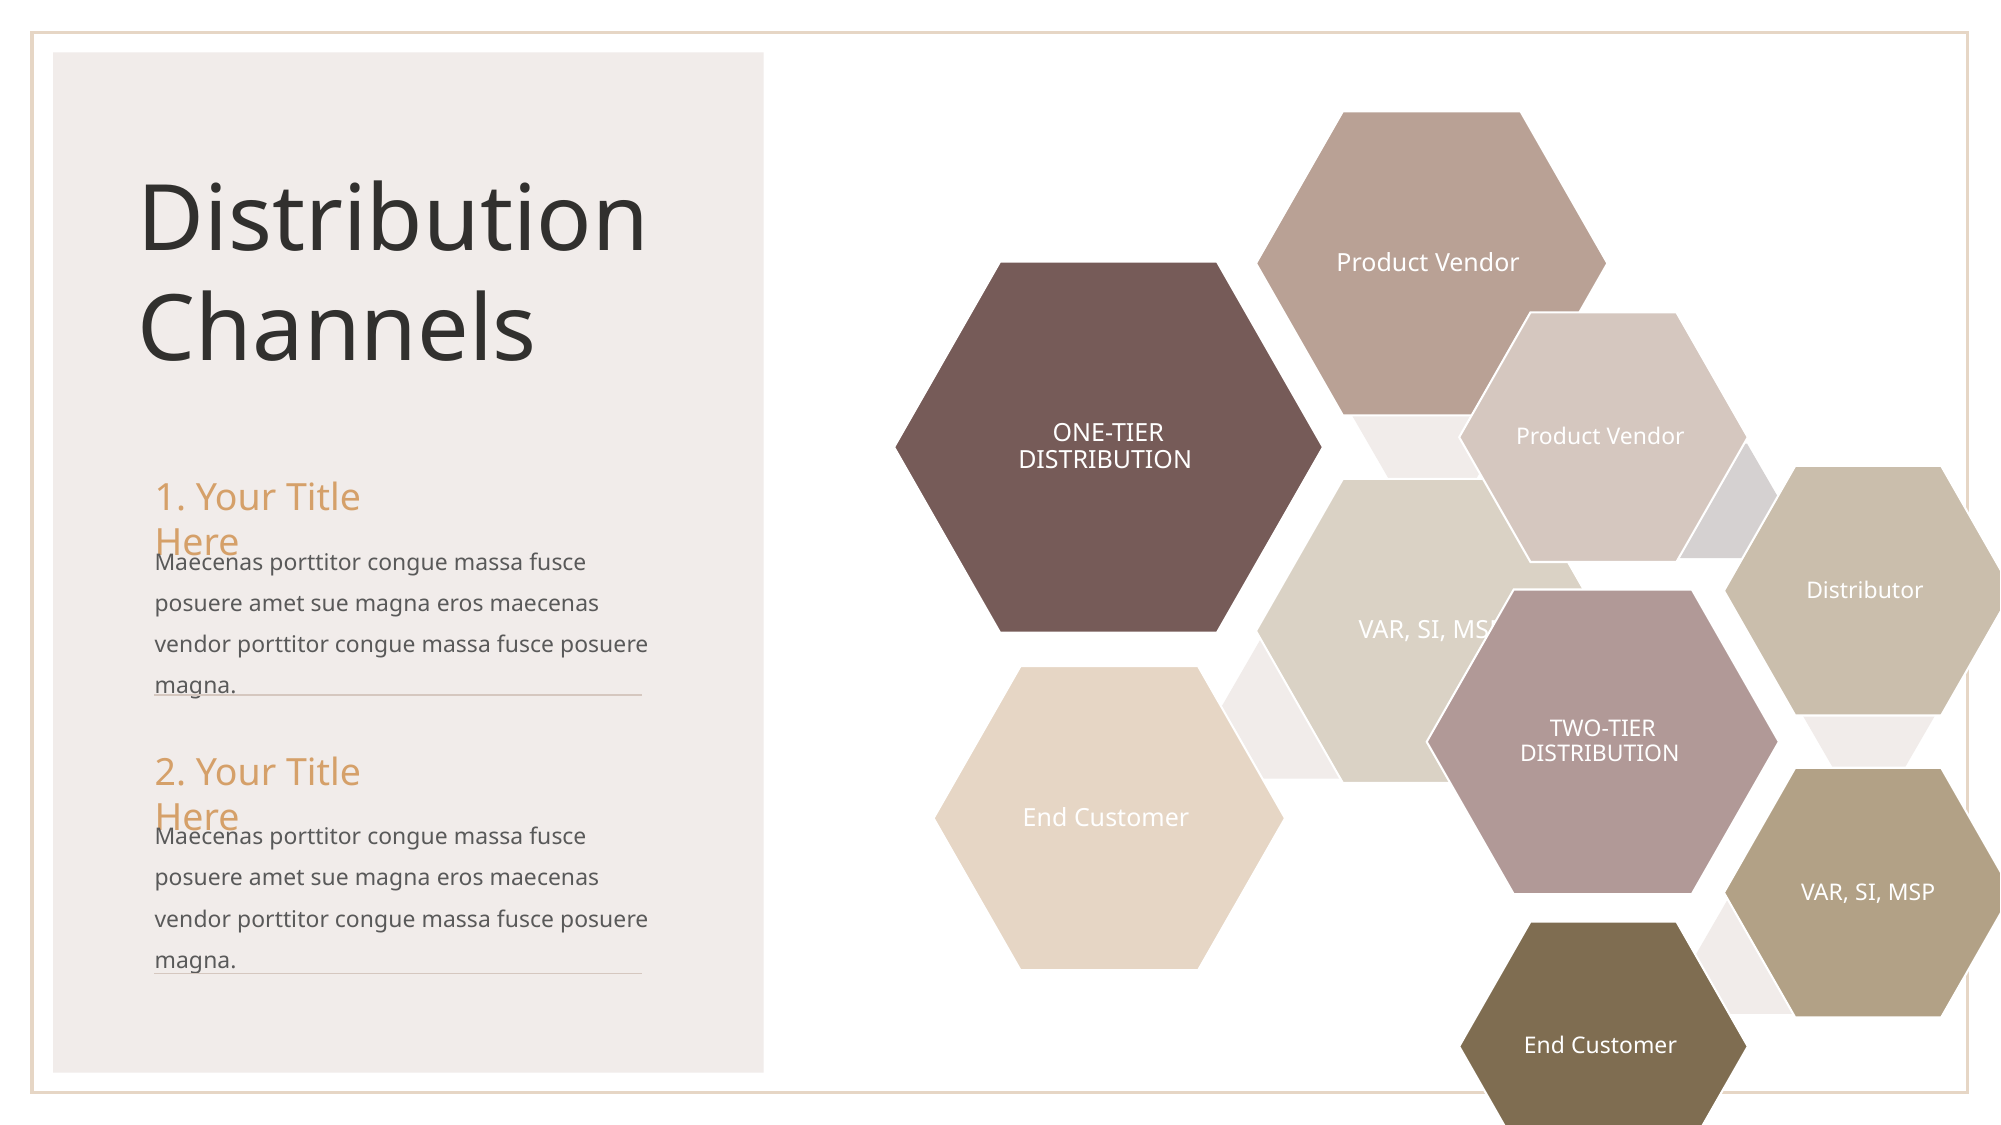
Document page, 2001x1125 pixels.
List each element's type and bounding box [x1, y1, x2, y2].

text_box [606, 111, 2000, 1014]
text_box [123, 151, 673, 974]
